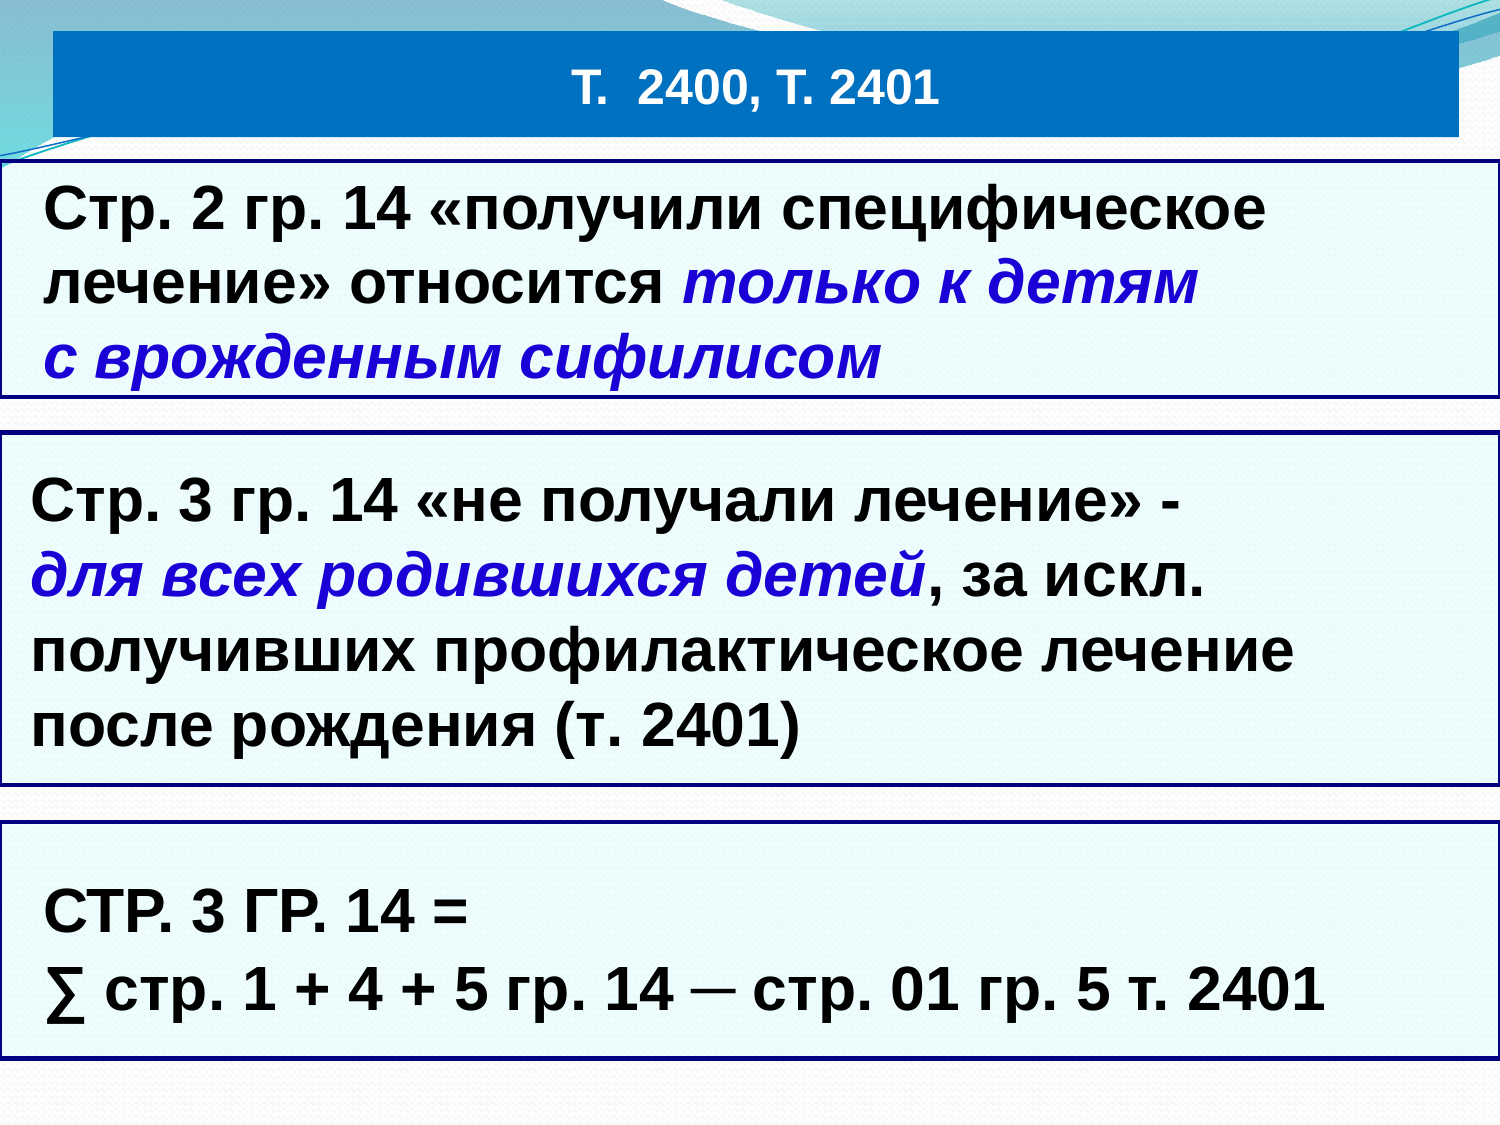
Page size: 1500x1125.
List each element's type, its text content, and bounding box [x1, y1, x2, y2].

text_box Стр. 3 гр. 14 «не получали лечение» - для всех родившихся детей, за искл. получивших профилактическое лечение после рождения (т. 2401) [0, 432, 1500, 786]
text_box СТР. 3 ГР. 14 = ∑ стр. 1 + 4 + 5 гр. 14 ─ стр. 01 гр. 5 т. 2401 [0, 822, 1500, 1059]
text_box Стр. 2 гр. 14 «получили специфическое лечение» относится только к детям с врожденным сифилисом [0, 160, 1500, 398]
text_box Т. 2400, Т. 2401 [51, 29, 1461, 139]
